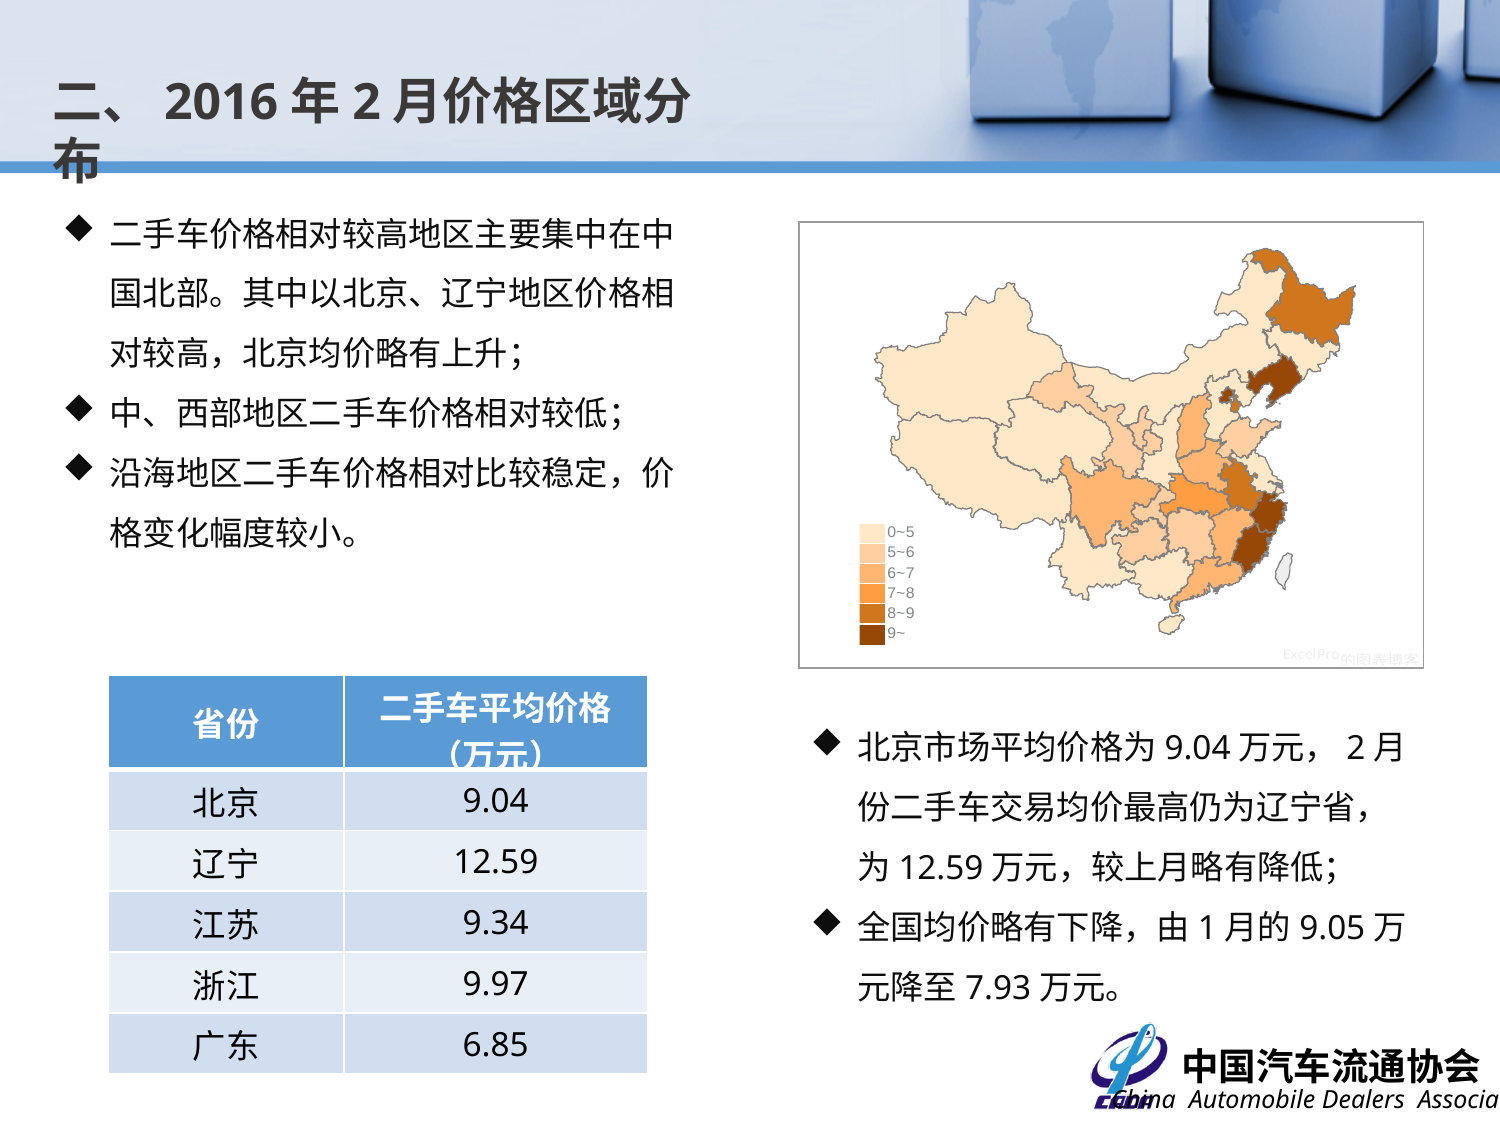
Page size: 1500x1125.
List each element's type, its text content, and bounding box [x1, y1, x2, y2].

picture [1164, 1096, 1171, 1106]
picture [1086, 1018, 1172, 1114]
table_cell 9.34 [345, 892, 647, 951]
table_header 省份 [109, 676, 343, 767]
table_cell 广东 [109, 1014, 343, 1073]
table_cell 9.97 [345, 953, 647, 1012]
table_cell 江苏 [109, 892, 343, 951]
table_cell 12.59 [345, 831, 647, 890]
text_box 二手车价格相对较高地区主要集中在中国北部。其中以北京、辽宁地区价格相对较高，北京均价略有上升； 中、西部地区二手车价格相对较低； 沿海地区二手车价格相对比较稳定，价格变化幅度较小。 [47, 185, 709, 560]
table_cell 6.85 [345, 1014, 647, 1073]
picture [799, 222, 1423, 668]
text_box 二、2016年2月价格区域分布 [37, 62, 750, 198]
table_cell 北京 [109, 772, 343, 830]
table_cell 9.04 [345, 772, 647, 830]
table_header 二手车平均价格 （万元） [345, 676, 647, 767]
table_cell 浙江 [109, 953, 343, 1012]
table_cell 辽宁 [109, 831, 343, 890]
picture [0, 0, 1500, 161]
text_box 北京市场平均价格为9.04万元，2月份二手车交易均价最高仍为辽宁省，为12.59万元，较上月略有降低； 全国均价略有下降，由1月的9.05万元降至7.93万元。 [795, 699, 1436, 1014]
